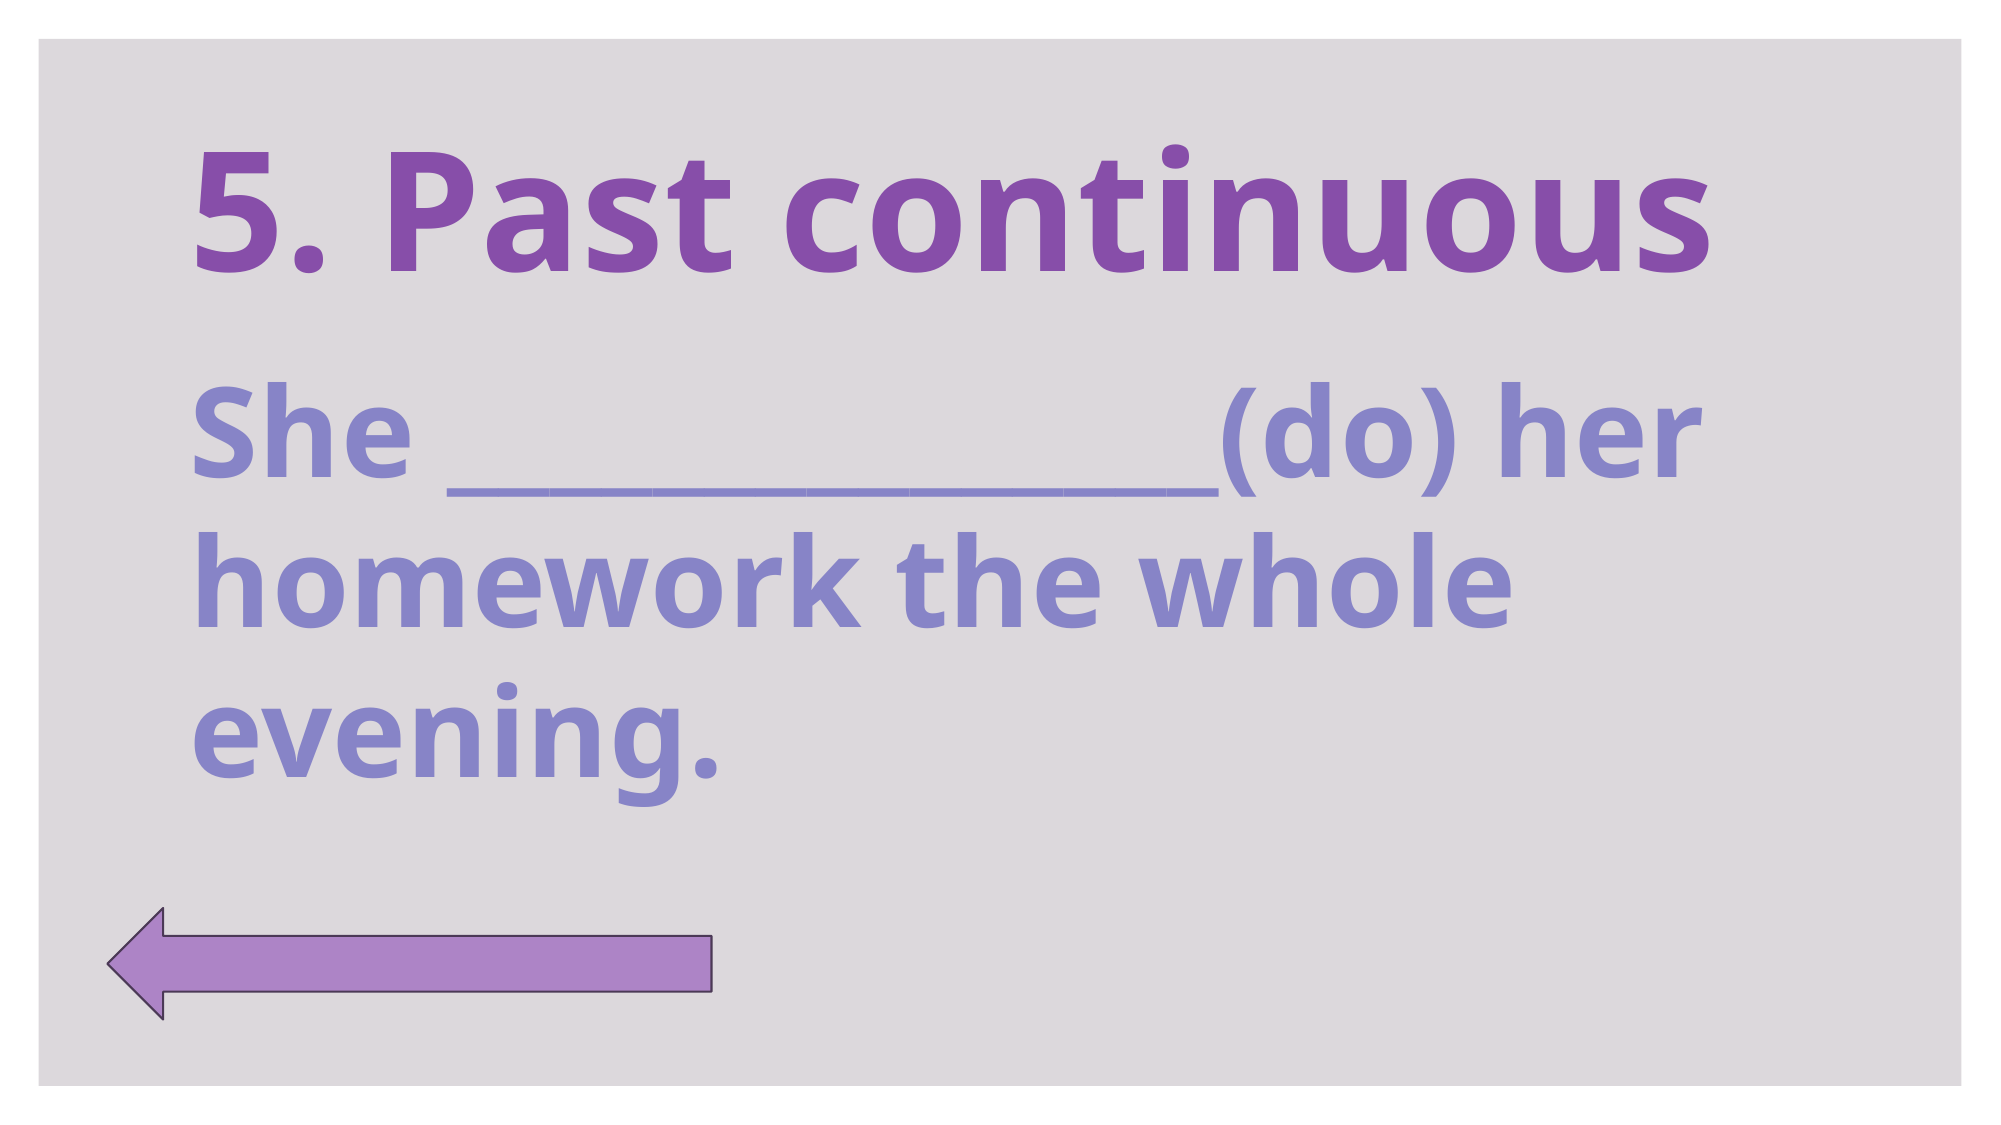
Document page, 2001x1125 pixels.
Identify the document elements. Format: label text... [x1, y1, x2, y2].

title 5. Past continuous [174, 105, 1825, 331]
text_box [106, 907, 713, 1021]
list She _______________(do) her homework the whole evening. [174, 345, 1825, 990]
